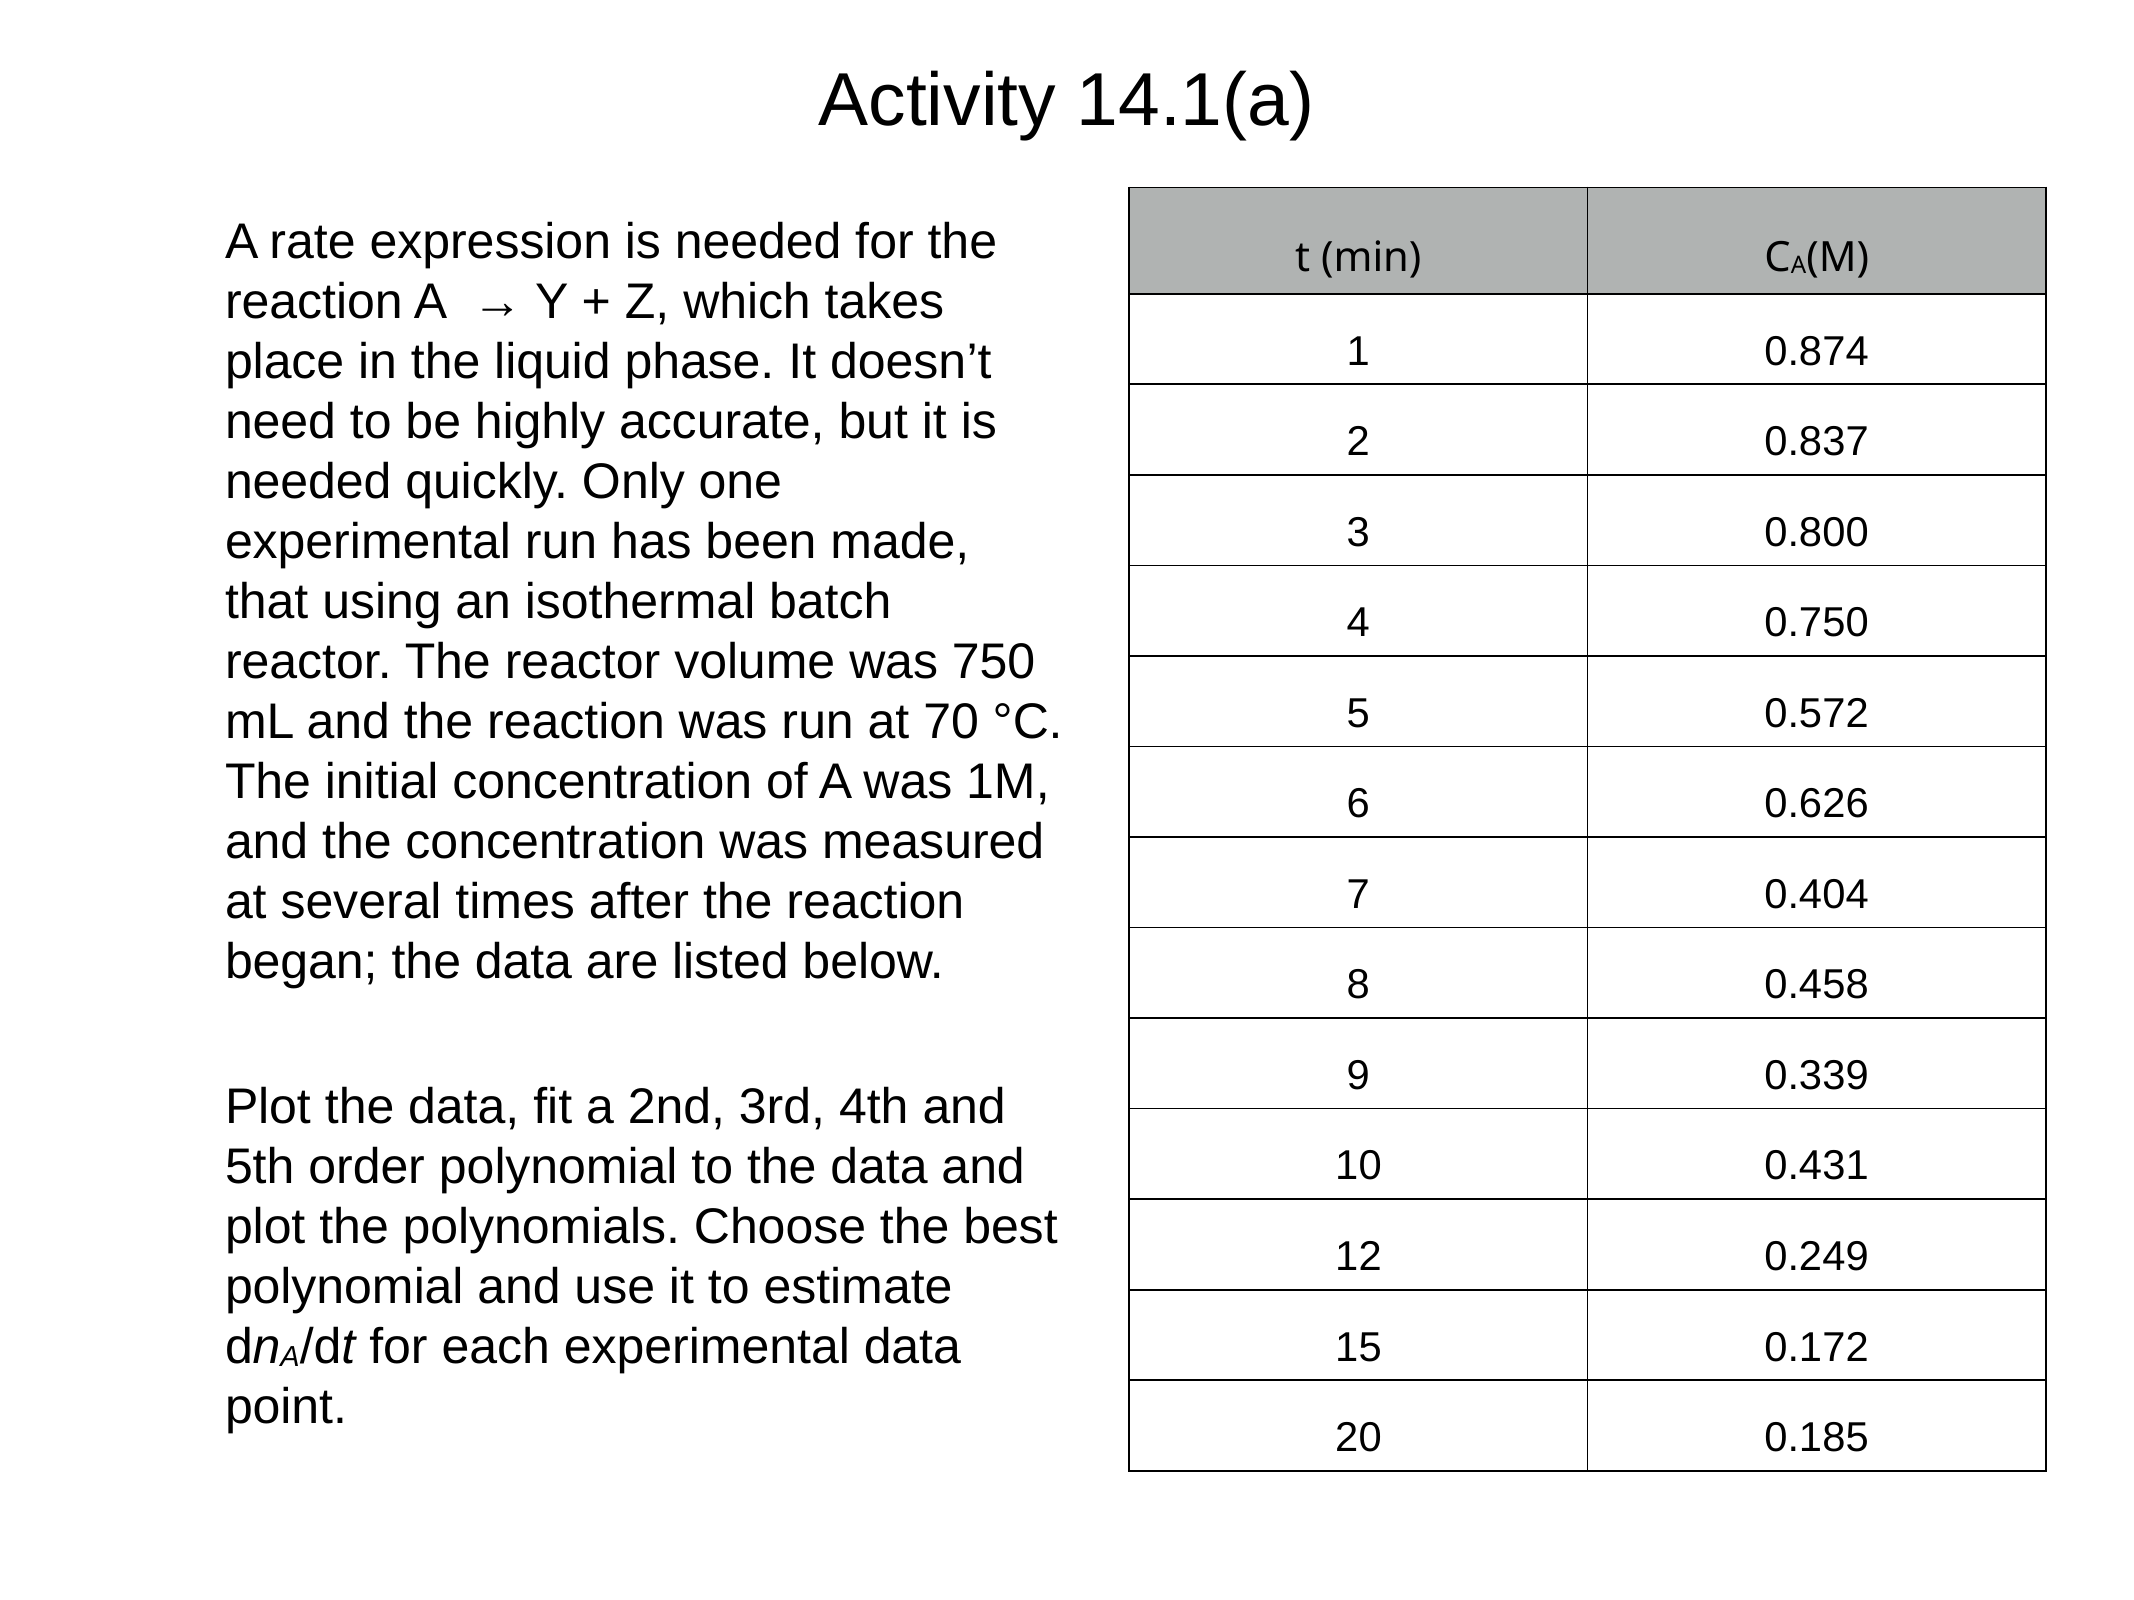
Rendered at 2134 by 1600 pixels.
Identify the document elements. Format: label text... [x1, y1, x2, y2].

table_cell 0.626 [1588, 747, 2045, 836]
table_cell 0.185 [1588, 1381, 2045, 1470]
title Activity 14.1(a) [208, 41, 1925, 250]
table_cell 7 [1130, 838, 1587, 927]
table_cell 0.800 [1588, 476, 2045, 565]
table_header t (min) [1130, 188, 1587, 293]
table_cell 3 [1130, 476, 1587, 565]
table_cell 0.750 [1588, 566, 2045, 655]
table_cell 9 [1130, 1019, 1587, 1108]
table_cell 0.172 [1588, 1291, 2045, 1379]
table_cell 10 [1130, 1109, 1587, 1198]
table_cell 1 [1130, 295, 1587, 383]
table_cell 4 [1130, 566, 1587, 655]
table_header CA(M) [1588, 188, 2045, 293]
table_cell 2 [1130, 385, 1587, 474]
table_cell 12 [1130, 1200, 1587, 1289]
table_cell 15 [1130, 1291, 1587, 1379]
table_cell 20 [1130, 1381, 1587, 1470]
table_cell 0.837 [1588, 385, 2045, 474]
table_cell 5 [1130, 657, 1587, 746]
table_cell 0.431 [1588, 1109, 2045, 1198]
table_cell 0.404 [1588, 838, 2045, 927]
table_cell 0.572 [1588, 657, 2045, 746]
table_cell 6 [1130, 747, 1587, 836]
table_cell 0.249 [1588, 1200, 2045, 1289]
table_cell 0.458 [1588, 928, 2045, 1017]
table_cell 0.339 [1588, 1019, 2045, 1108]
table_cell 8 [1130, 928, 1587, 1017]
table_cell 0.874 [1588, 295, 2045, 383]
list A rate expression is needed for the reaction A → Y + Z, which takes place in the liquid phase. It doesn’t need to be highly accurate, but it is needed quickly. Only one experimental run has been made, that using an isothermal batch reactor. The reactor volume was 750 mL and the reaction was run at 70 °C. The initial concentration of A was 1M, and the concentration was measured at several times after the reaction began; the data are listed below. Plot the data, fit a 2nd, 3rd, 4th and 5th order polynomial to the data and plot the polynomials. Choose the best polynomial and use it to estimate dnA/dt for each experimental data point. [216, 200, 1075, 1398]
